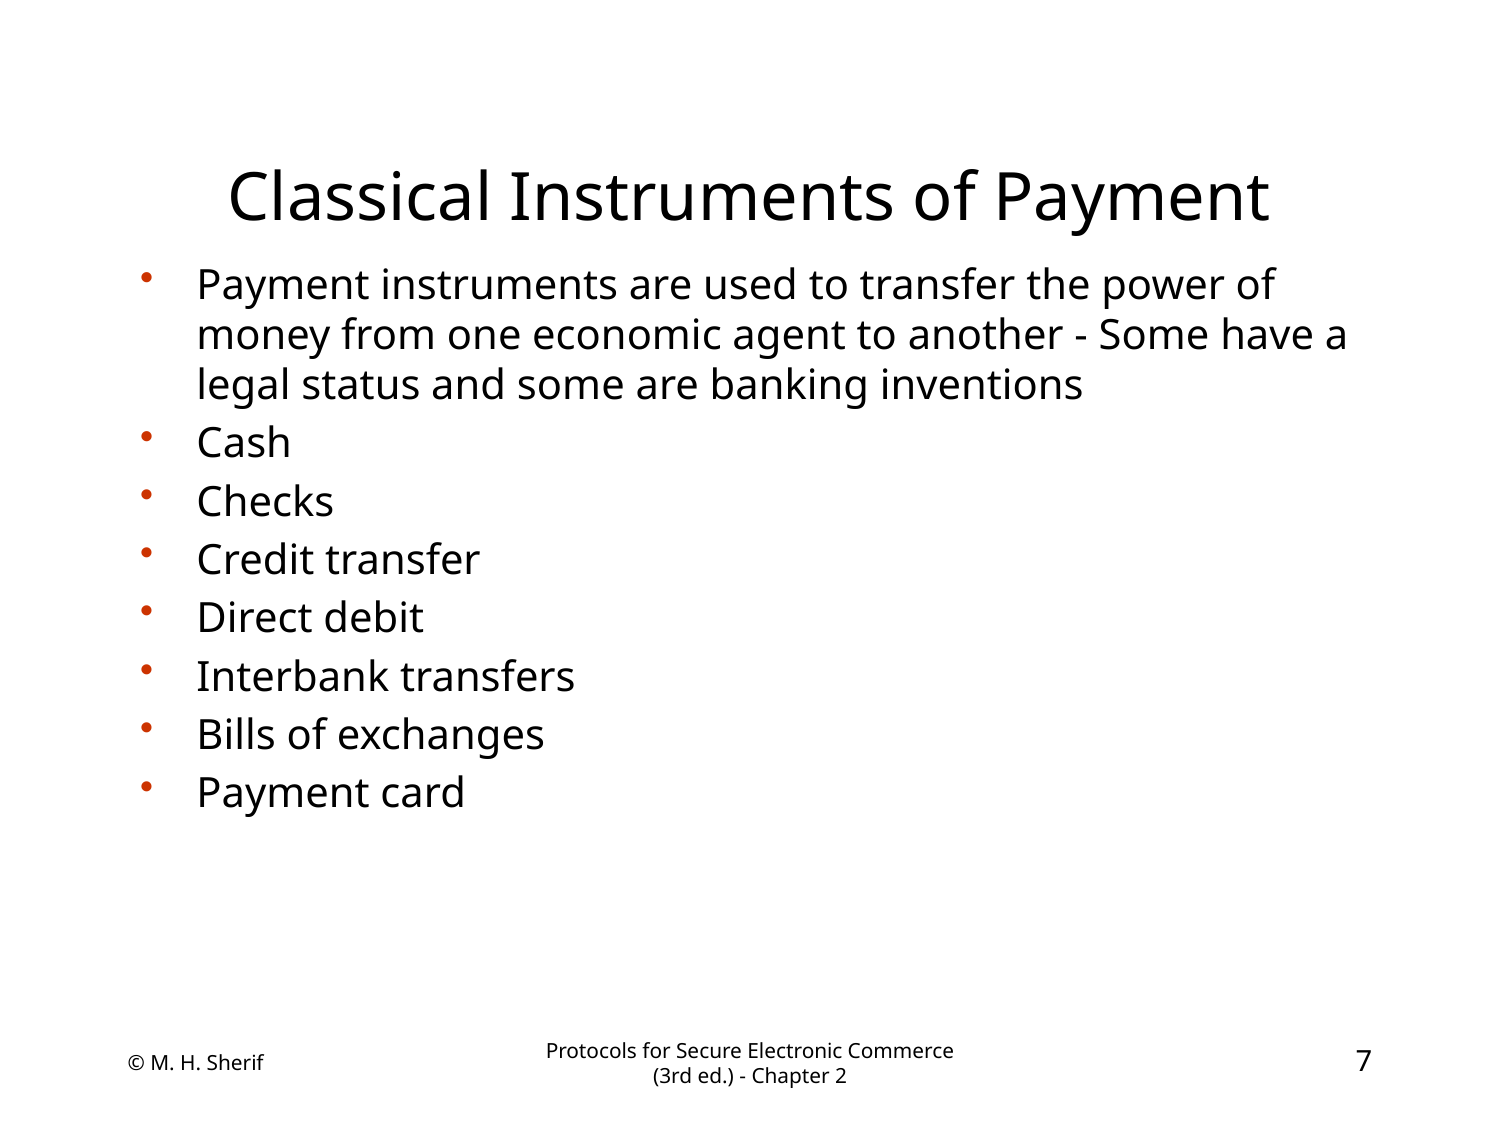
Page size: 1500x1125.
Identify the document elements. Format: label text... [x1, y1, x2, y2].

list Payment instruments are used to transfer the power of money from one economic agent to another - Some have a legal status and some are banking inventions Cash Checks Credit transfer Direct debit Interbank transfers Bills of exchanges Payment card [125, 249, 1400, 925]
title Classical Instruments of Payment [112, 99, 1388, 288]
footer Protocols for Secure Electronic Commerce (3rd ed.) - Chapter 2 [512, 1025, 988, 1100]
slide_number 7 [1074, 1025, 1388, 1100]
slide_number © M. H. Sherif [112, 1025, 425, 1100]
